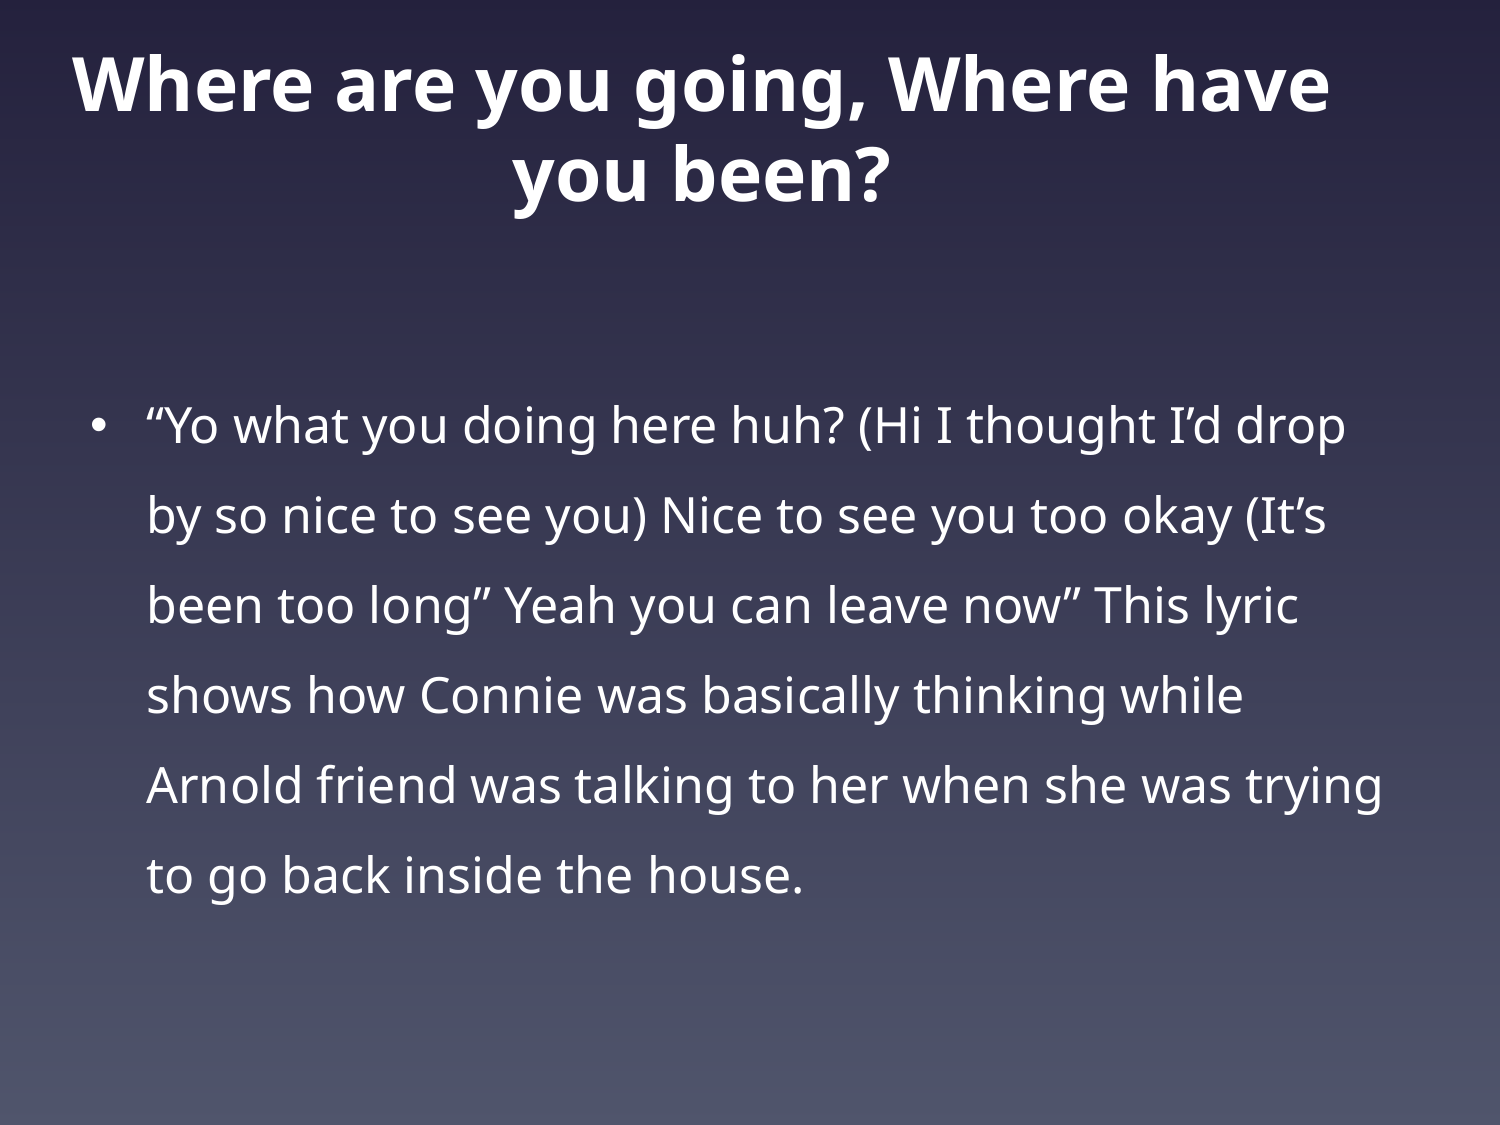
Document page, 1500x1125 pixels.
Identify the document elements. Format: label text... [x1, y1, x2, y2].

title Where are you going, Where have you been? [27, 28, 1378, 217]
list “Yo what you doing here huh? (Hi I thought I’d drop by so nice to see you) Nice to see you too okay (It’s been too long” Yeah you can leave now” This lyric shows how Connie was basically thinking while Arnold friend was talking to her when she was trying to go back inside the house. [75, 262, 1425, 1005]
